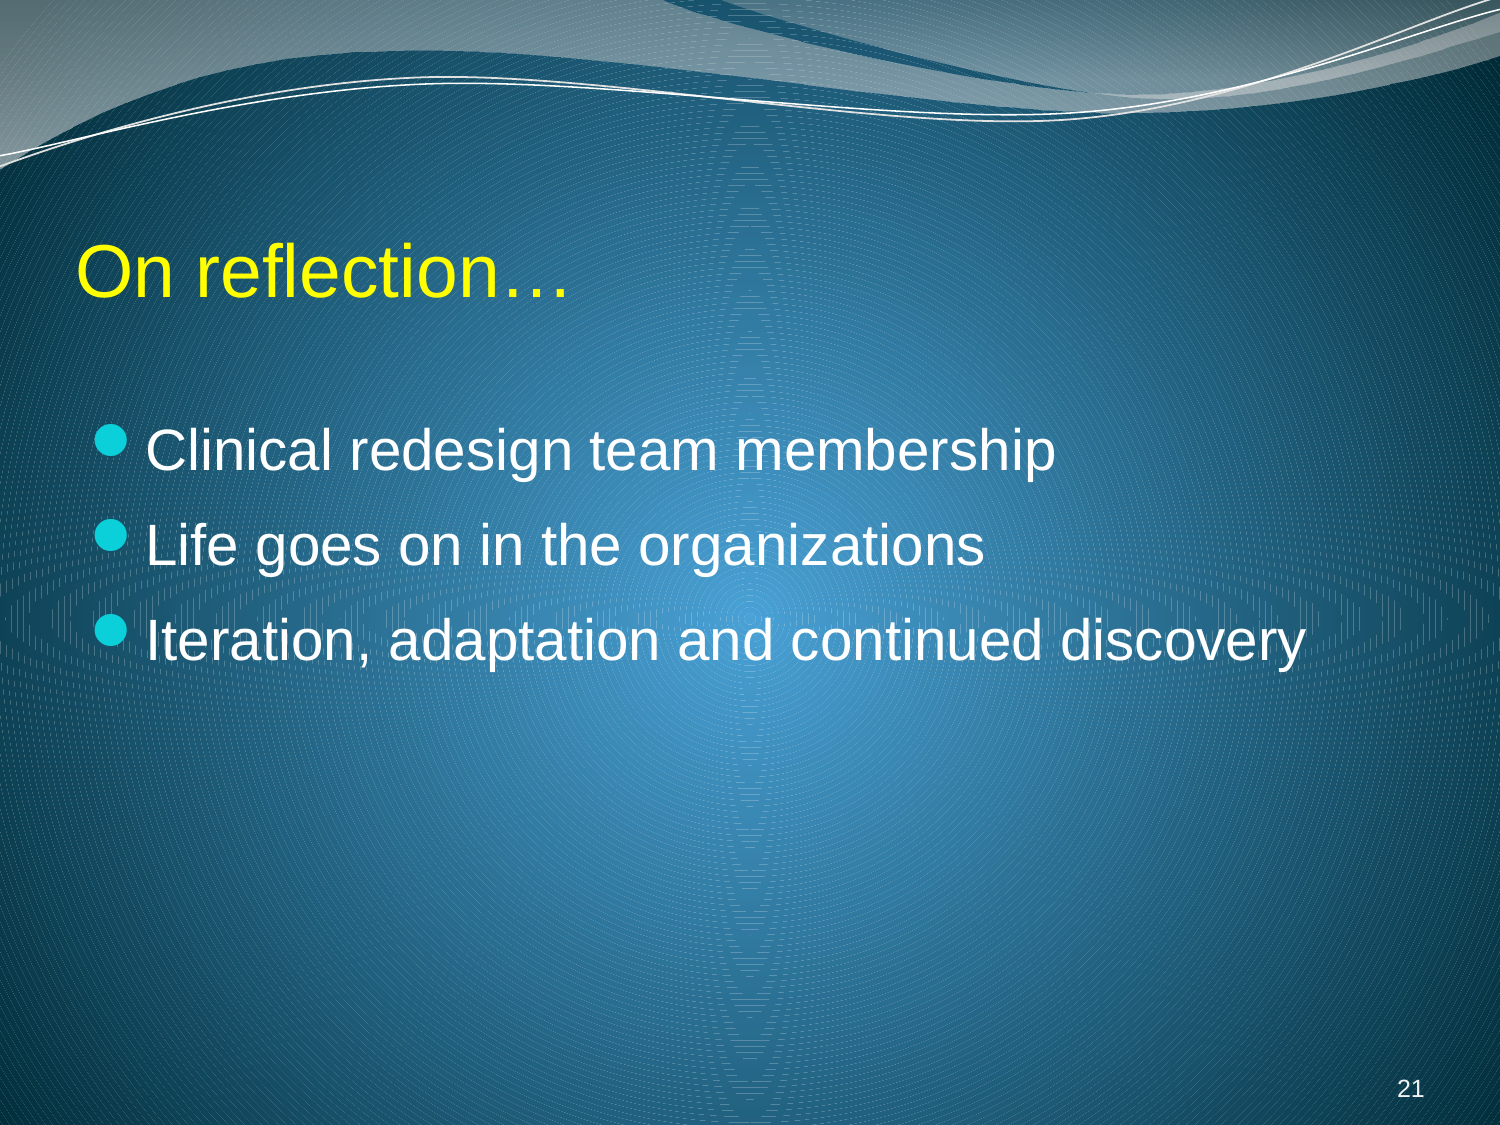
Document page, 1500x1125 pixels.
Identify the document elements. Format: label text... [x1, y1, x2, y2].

slide_number 21 [1299, 1042, 1425, 1103]
list Clinical redesign team membership Life goes on in the organizations Iteration, adaptation and continued discovery [74, 404, 1426, 1125]
title On reflection… [74, 115, 1426, 313]
